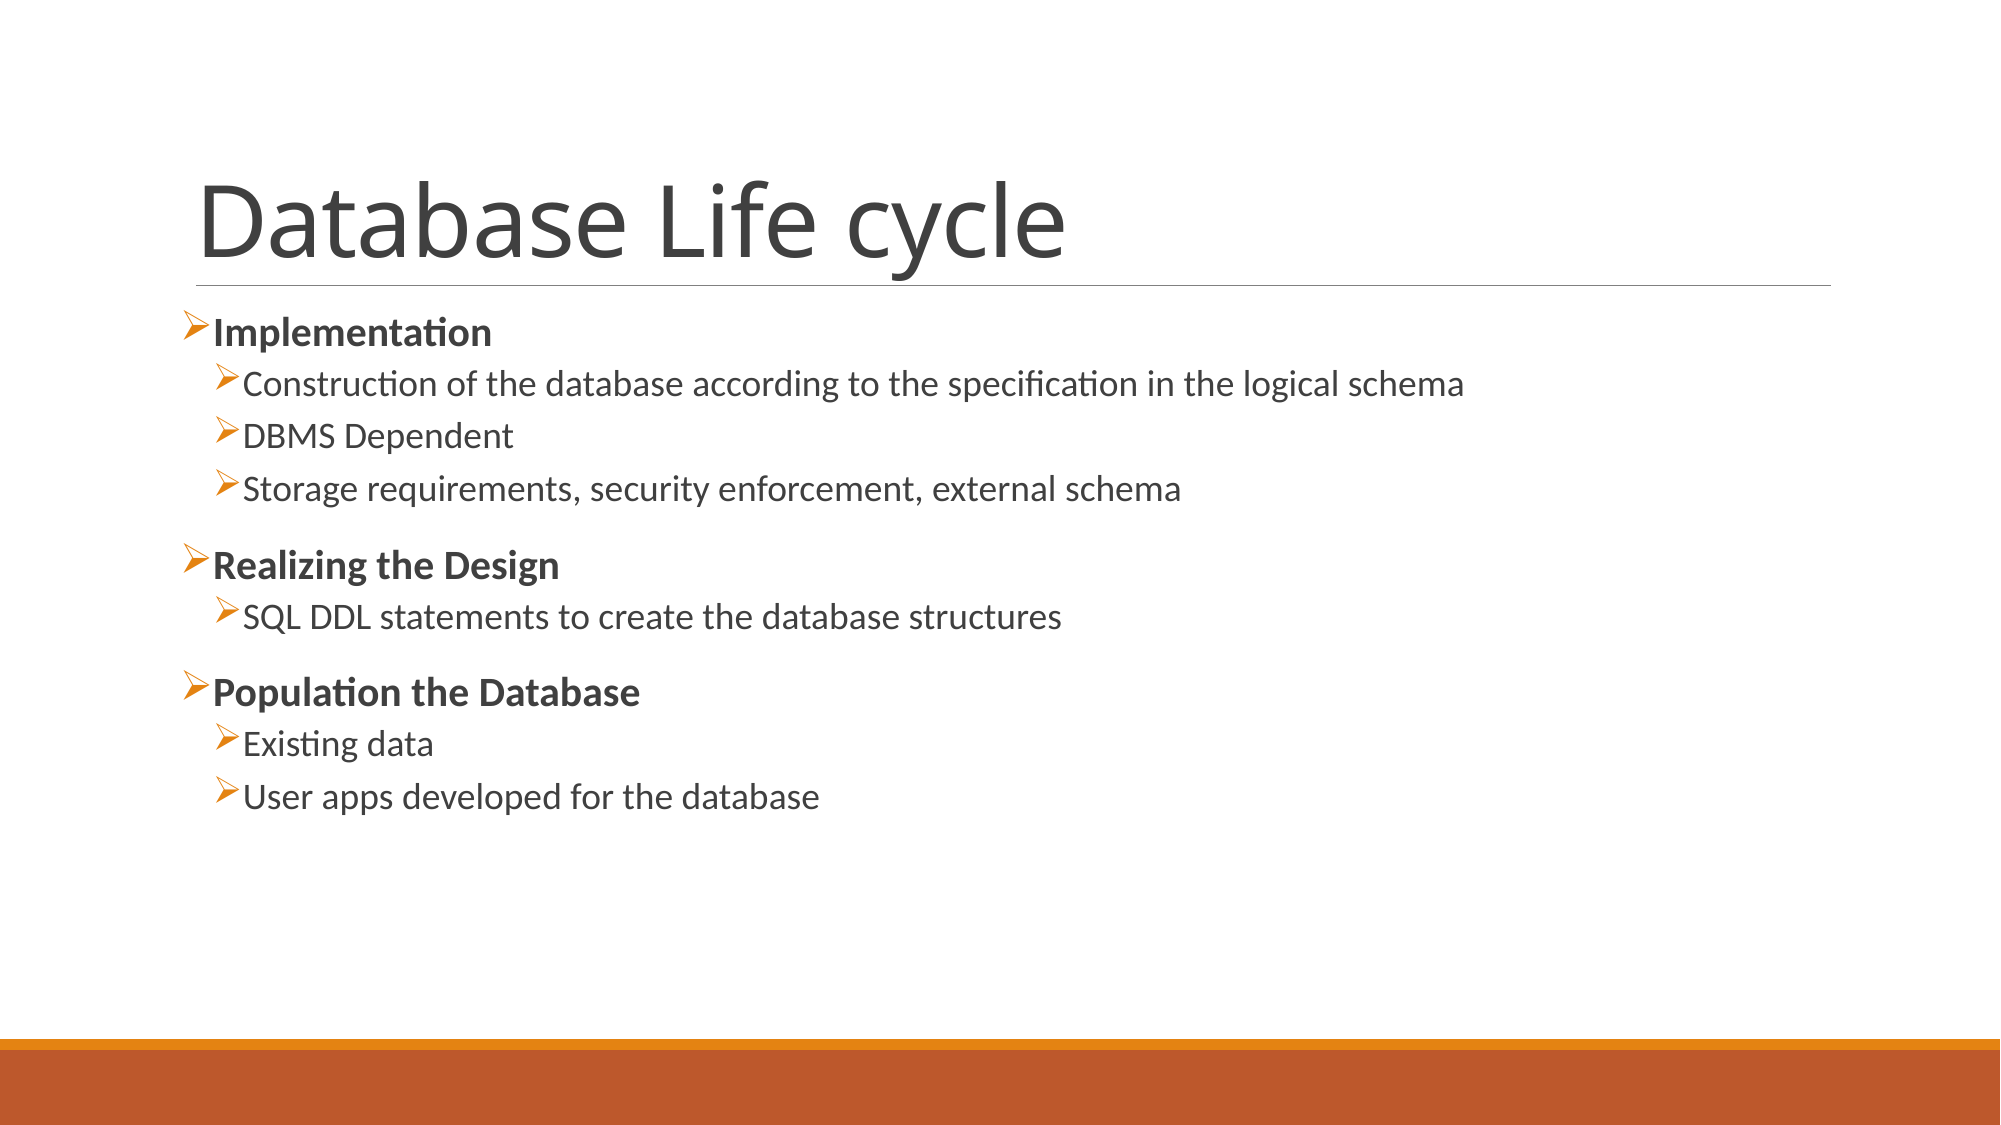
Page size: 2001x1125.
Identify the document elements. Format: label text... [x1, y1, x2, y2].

list Implementation Construction of the database according to the specification in the logical schema DBMS Dependent Storage requirements, security enforcement, external schema Realizing the Design SQL DDL statements to create the database structures Population the Database Existing data User apps developed for the database [180, 302, 1830, 963]
title Database Life cycle [180, 47, 1830, 285]
